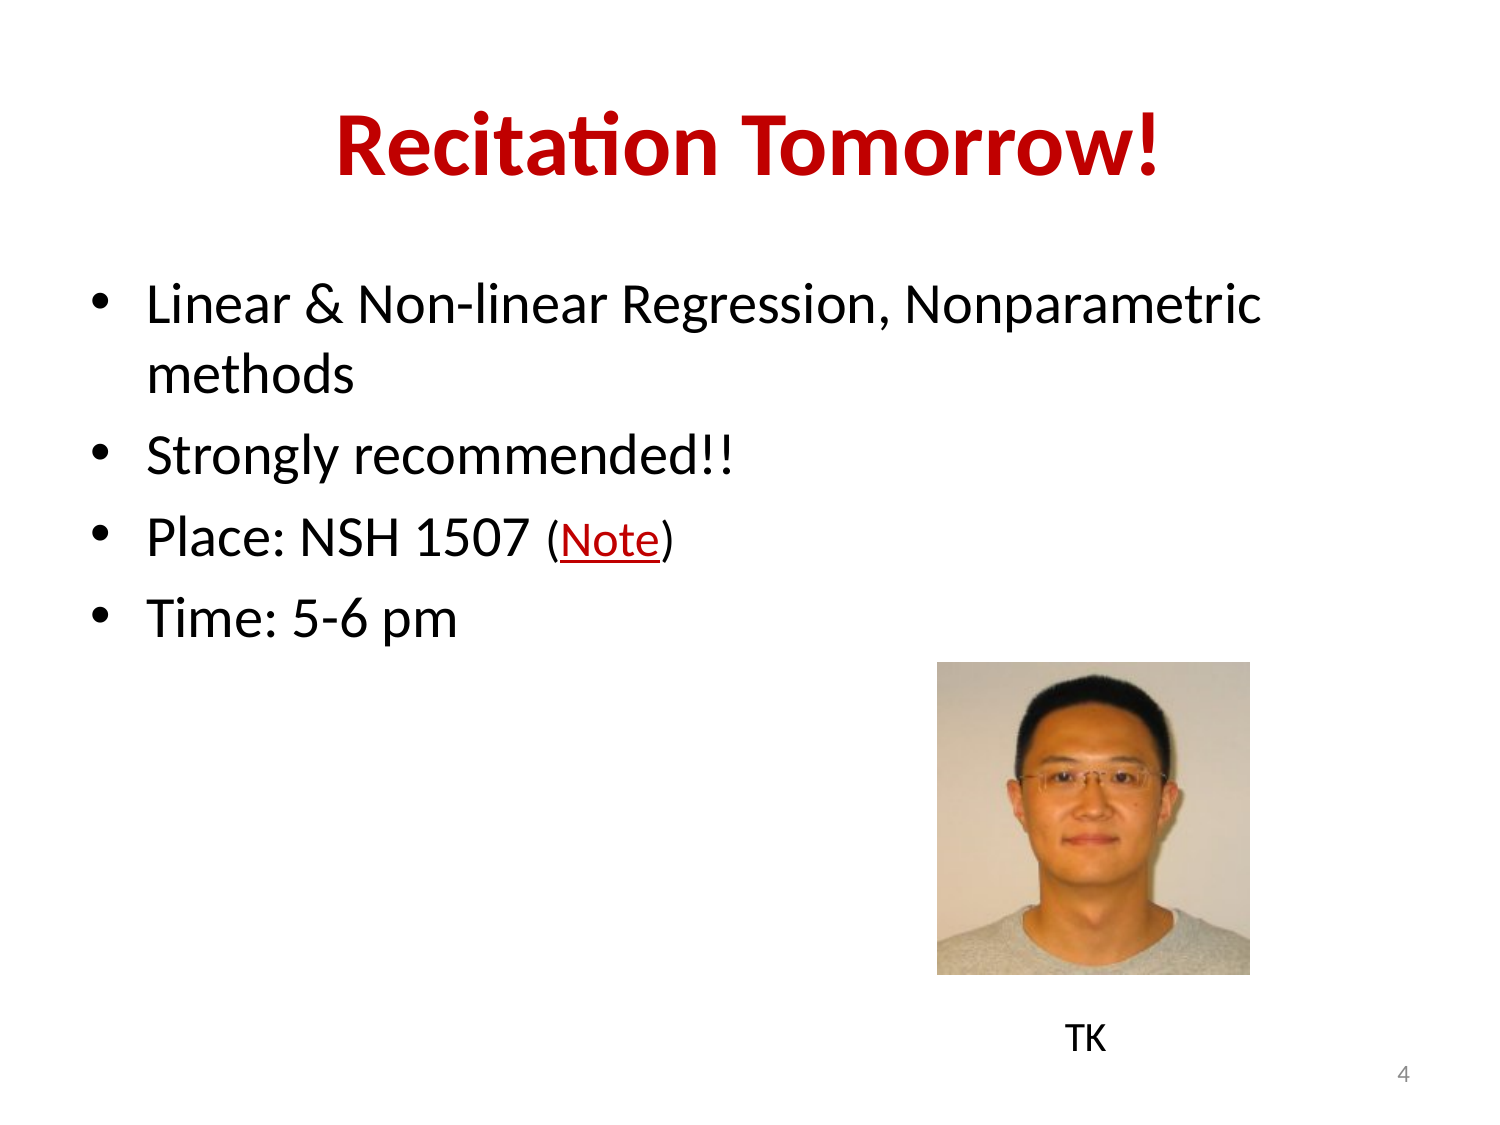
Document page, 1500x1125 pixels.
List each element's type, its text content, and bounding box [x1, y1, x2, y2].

text_box TK [1049, 1001, 1350, 1067]
picture [937, 662, 1251, 976]
slide_number 4 [1074, 1042, 1425, 1103]
text_box Linear & Non-linear Regression, Nonparametric methods Strongly recommended!! Place: NSH 1507 (Note) Time: 5-6 pm [74, 257, 1425, 1000]
title Recitation Tomorrow! [75, 45, 1425, 233]
